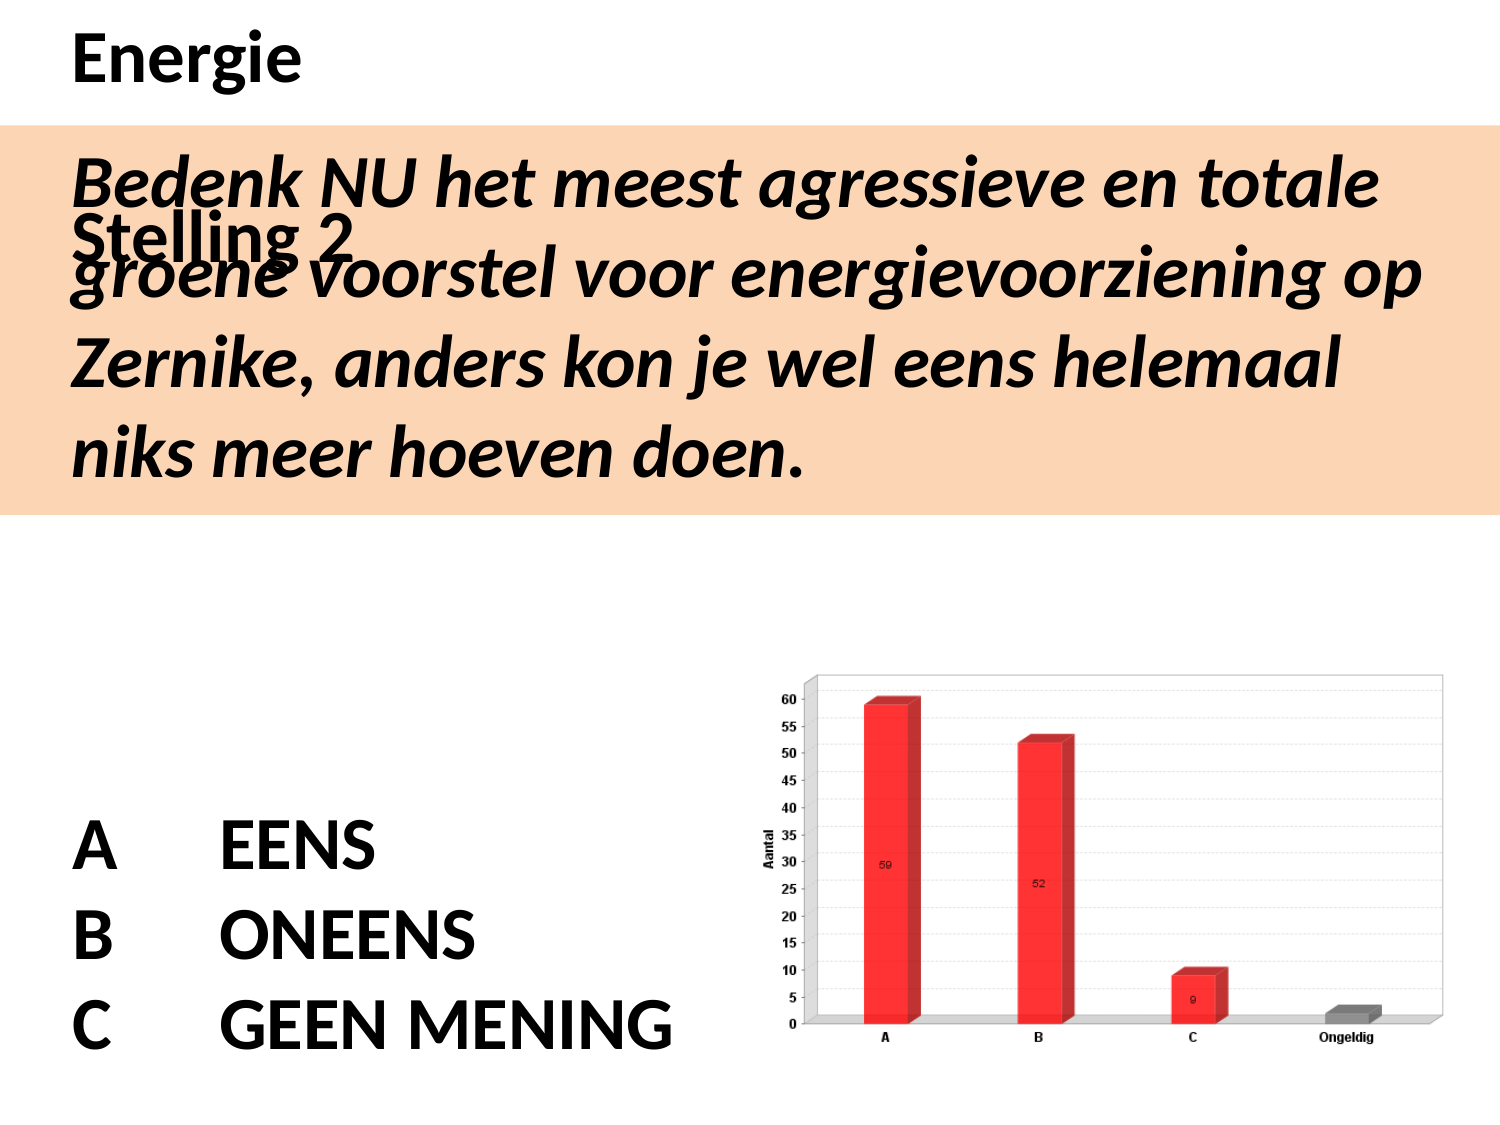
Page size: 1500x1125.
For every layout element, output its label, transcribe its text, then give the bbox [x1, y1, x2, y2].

list Bedenk NU het meest agressieve en totale groene voorstel voor energievoorziening op Zernike, anders kon je wel eens helemaal niks meer hoeven doen. [0, 125, 1500, 516]
text_box Energie Stelling 2 [0, 0, 1499, 285]
picture [748, 668, 1451, 1054]
text_box A EENS B ONEENS C GEEN MENING [0, 786, 1500, 1072]
